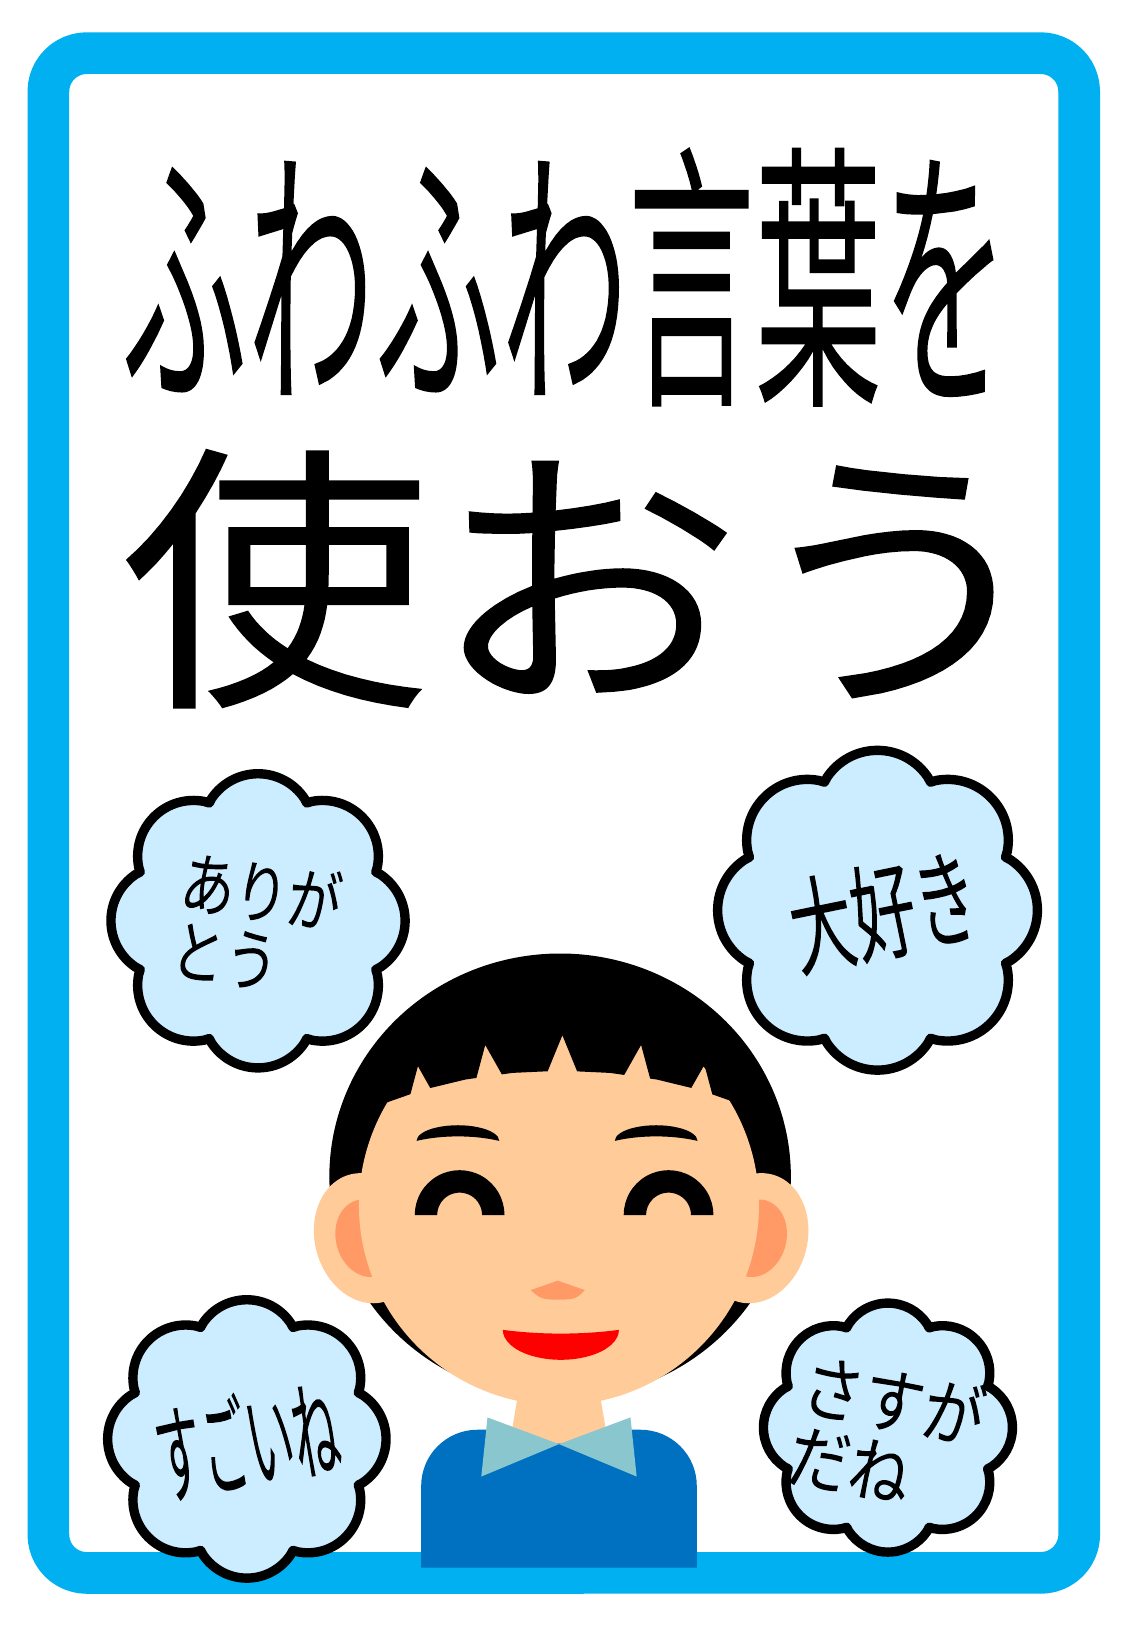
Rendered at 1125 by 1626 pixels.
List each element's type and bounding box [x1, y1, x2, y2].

text_box [125, 146, 994, 709]
text_box [107, 750, 1038, 1579]
text_box [46, 51, 1082, 1576]
